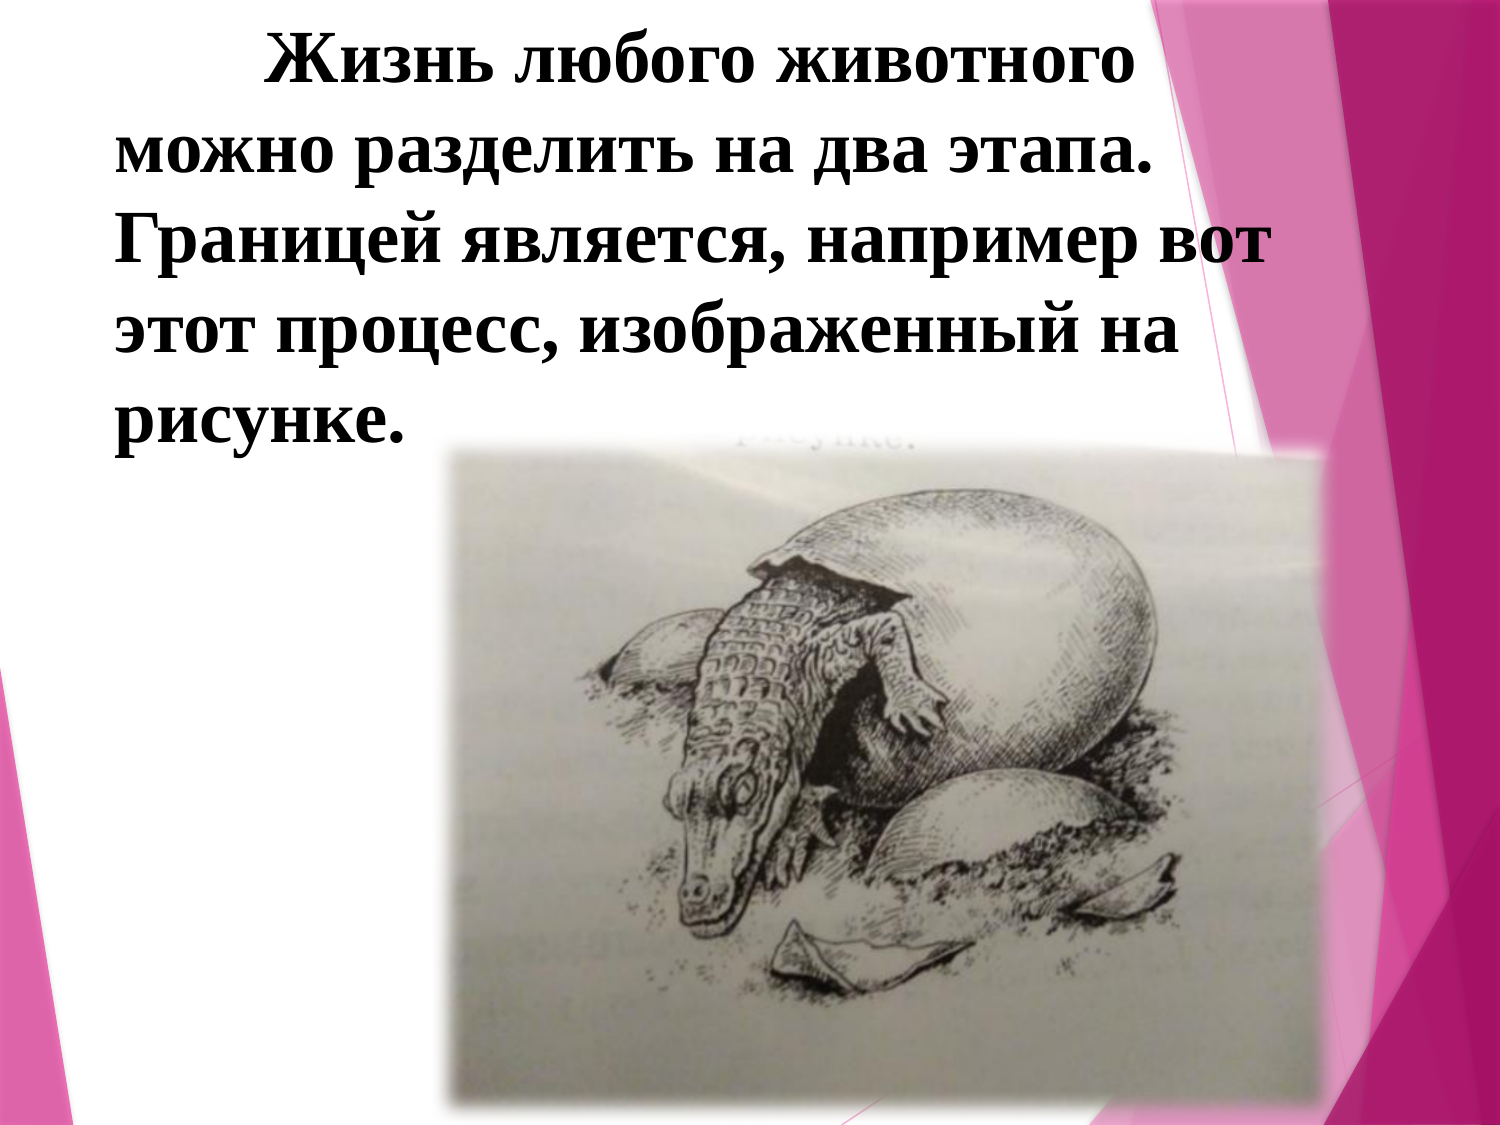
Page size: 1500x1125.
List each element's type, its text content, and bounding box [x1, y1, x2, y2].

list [430, 432, 1342, 1125]
title Жизнь любого животного можно разделить на два этапа. Границей является, например вот этот процесс, изображенный на рисунке. [99, 0, 1341, 317]
